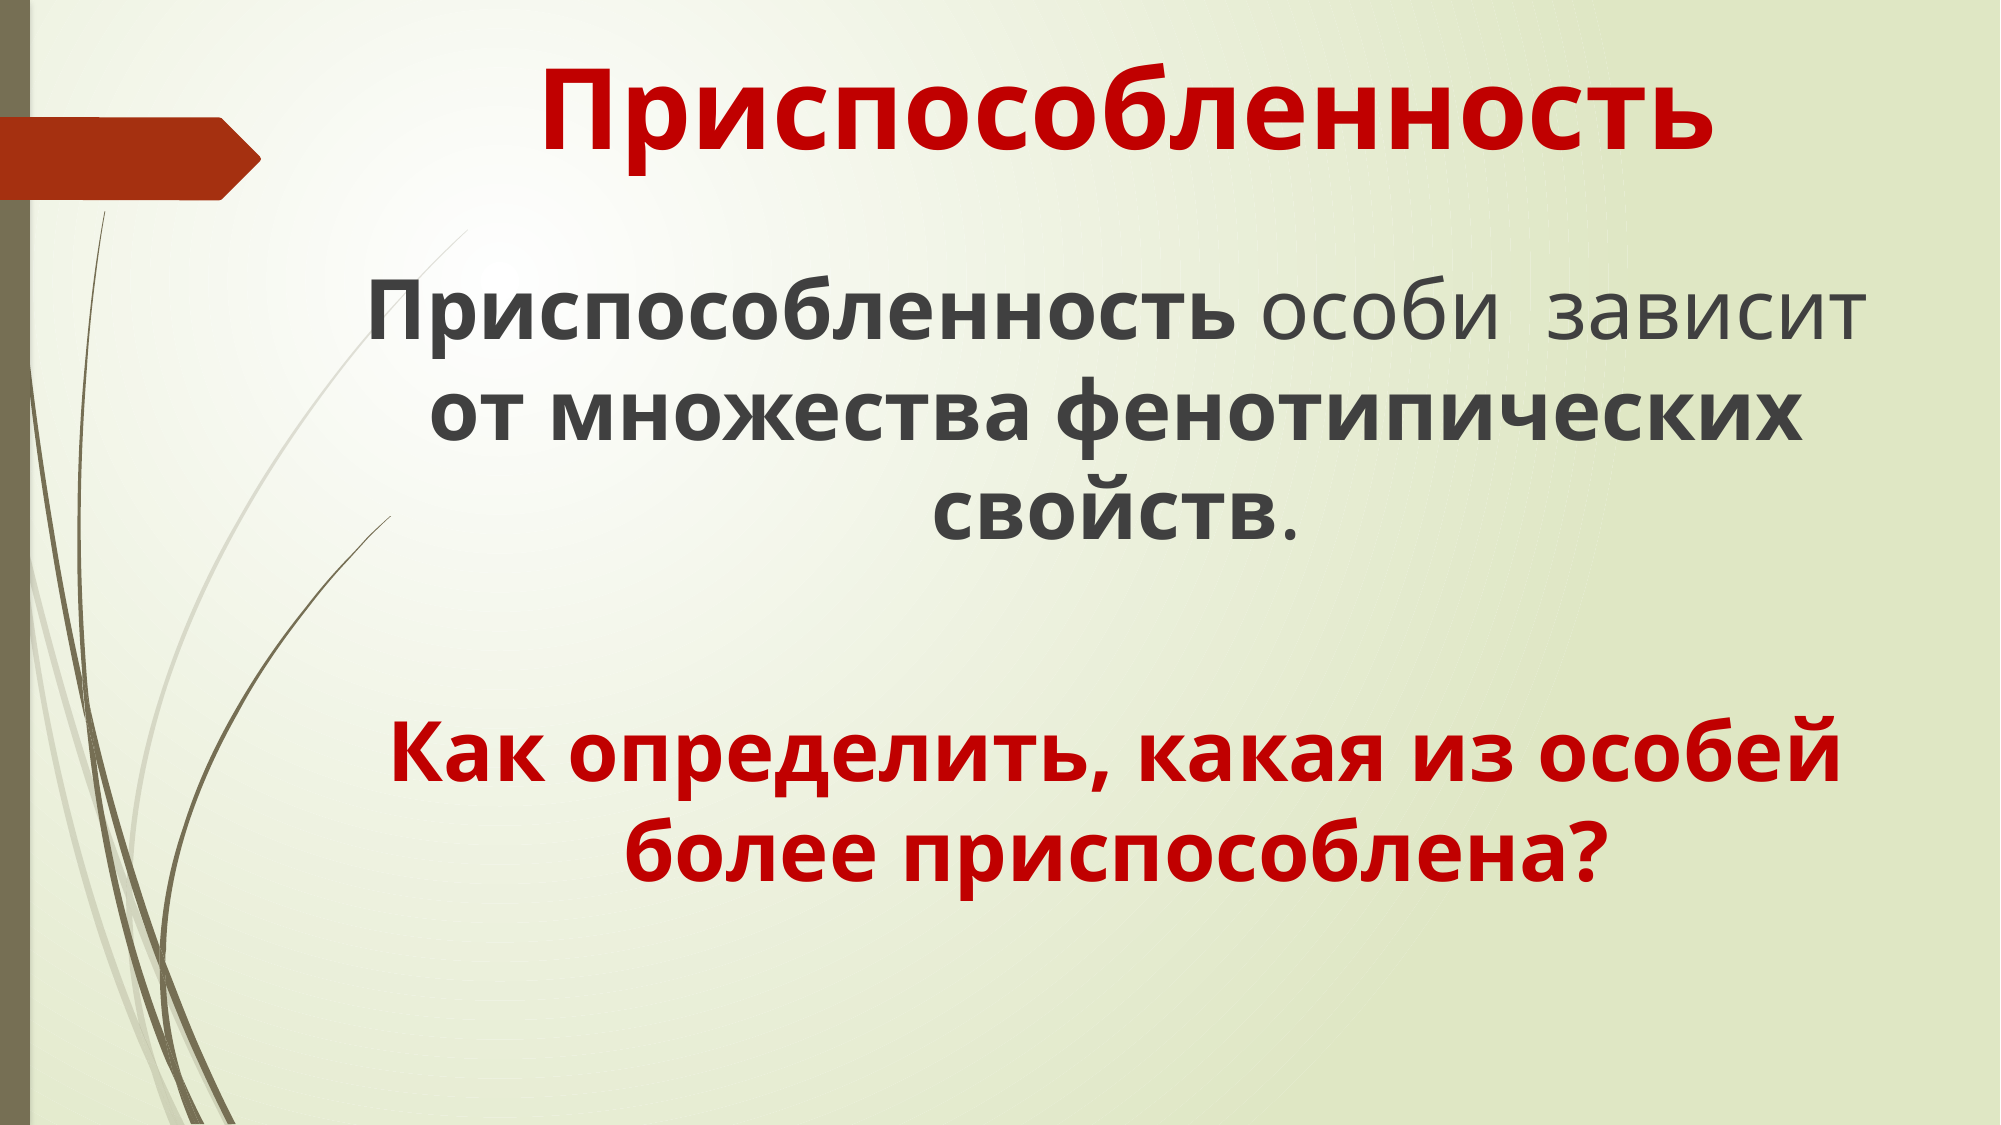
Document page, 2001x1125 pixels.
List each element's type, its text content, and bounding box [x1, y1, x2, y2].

list Приспособленность особи зависит от множества фенотипических свойств. Как определить, какая из особей более приспособлена? [345, 249, 1888, 970]
title Приспособленность [396, 29, 1859, 156]
